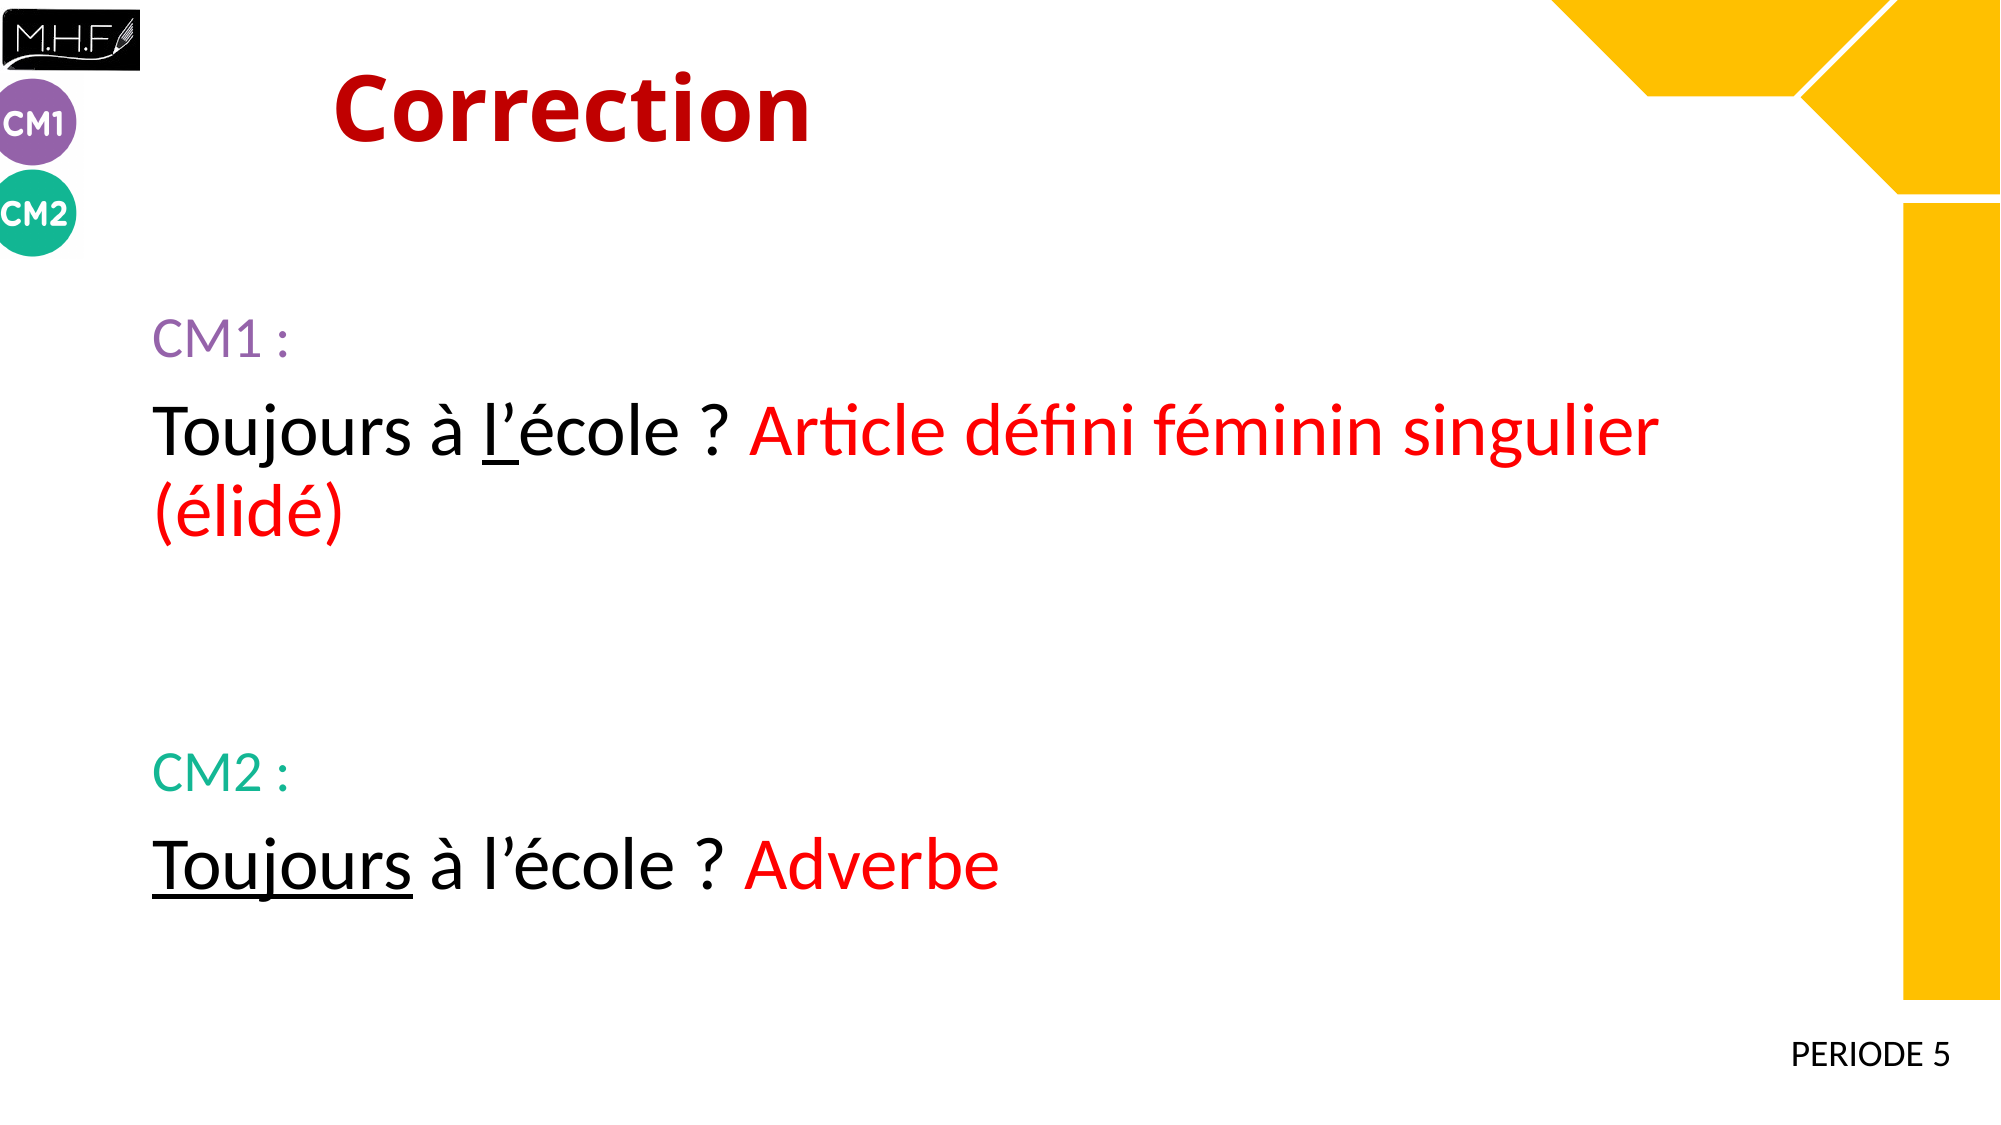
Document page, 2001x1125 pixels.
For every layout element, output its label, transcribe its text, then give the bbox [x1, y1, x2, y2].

title Correction [316, 3, 1863, 221]
text_box [1902, 202, 2000, 1001]
list CM1 : Toujours à l’école ? Article défini féminin singulier (élidé) CM2 : Toujours à l’école ? Adverbe [137, 299, 1863, 1014]
text_box [1799, 0, 2000, 196]
text_box [1549, 0, 1892, 98]
text_box PERIODE 5 [1362, 1021, 1967, 1125]
picture [0, 7, 140, 259]
